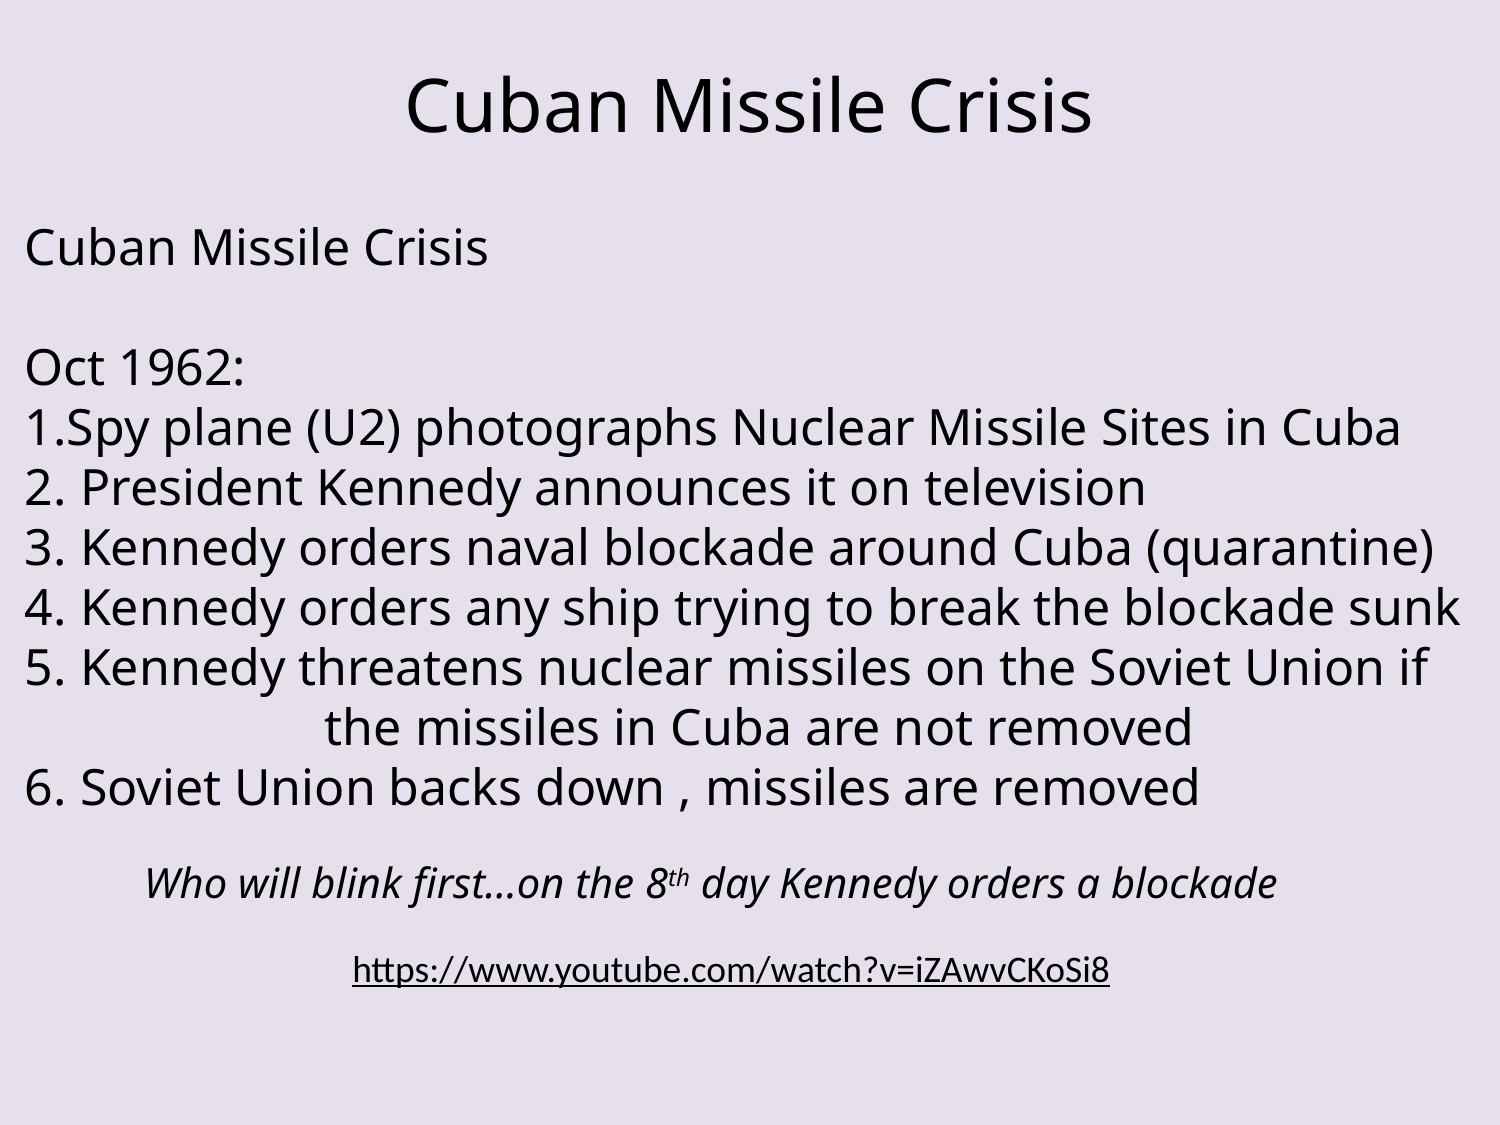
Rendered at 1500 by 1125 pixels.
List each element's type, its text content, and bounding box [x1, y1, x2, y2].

text_box Who will blink first…on the 8th day Kennedy orders a blockade [129, 849, 1294, 915]
text_box Cuban Missile Crisis Oct 1962: 1.Spy plane (U2) photographs Nuclear Missile Sites in Cuba 2. President Kennedy announces it on television 3. Kennedy orders naval blockade around Cuba (quarantine) 4. Kennedy orders any ship trying to break the blockade sunk 5. Kennedy threatens nuclear missiles on the Soviet Union if the missiles in Cuba are not removed 6. Soviet Union backs down , missiles are removed [24, 215, 1500, 861]
text_box https://www.youtube.com/watch?v=iZAwvCKoSi8 [337, 937, 1138, 998]
title Cuban Missile Crisis [75, 50, 1425, 155]
